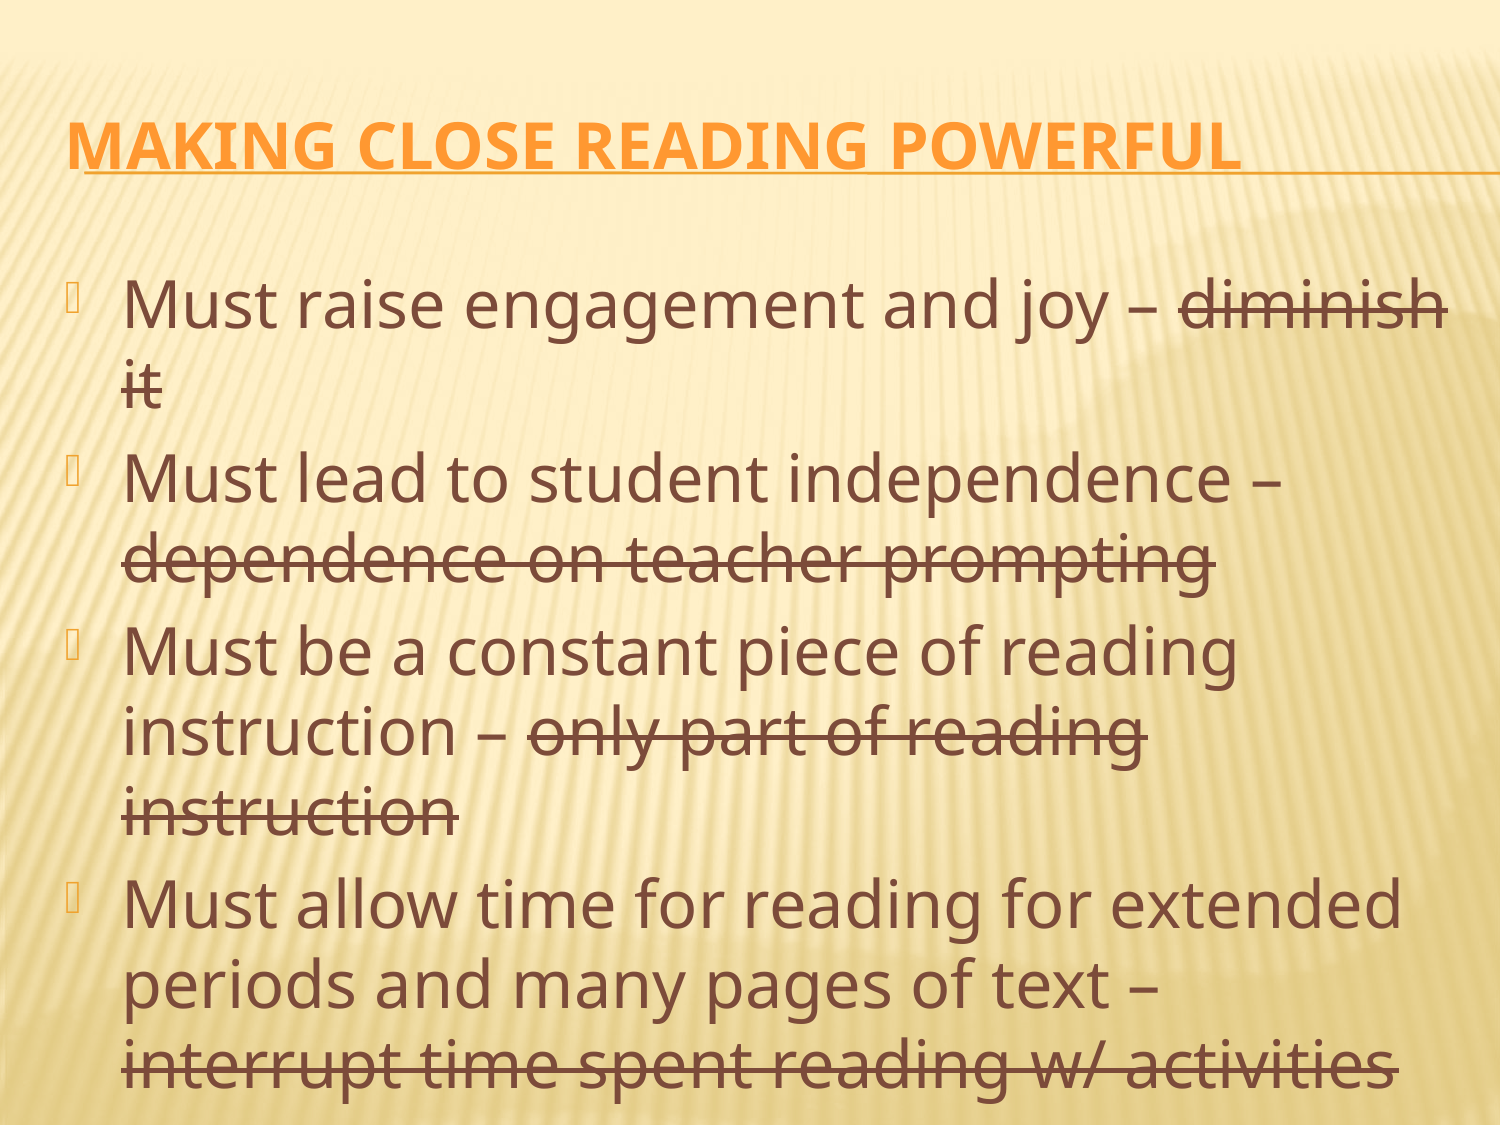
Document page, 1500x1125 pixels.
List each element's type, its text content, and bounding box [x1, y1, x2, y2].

list Must raise engagement and joy – diminish it Must lead to student independence – dependence on teacher prompting Must be a constant piece of reading instruction – only part of reading instruction Must allow time for reading for extended periods and many pages of text – interrupt time spent reading w/ activities [50, 254, 1475, 998]
title Making close reading powerful [50, 75, 1475, 213]
